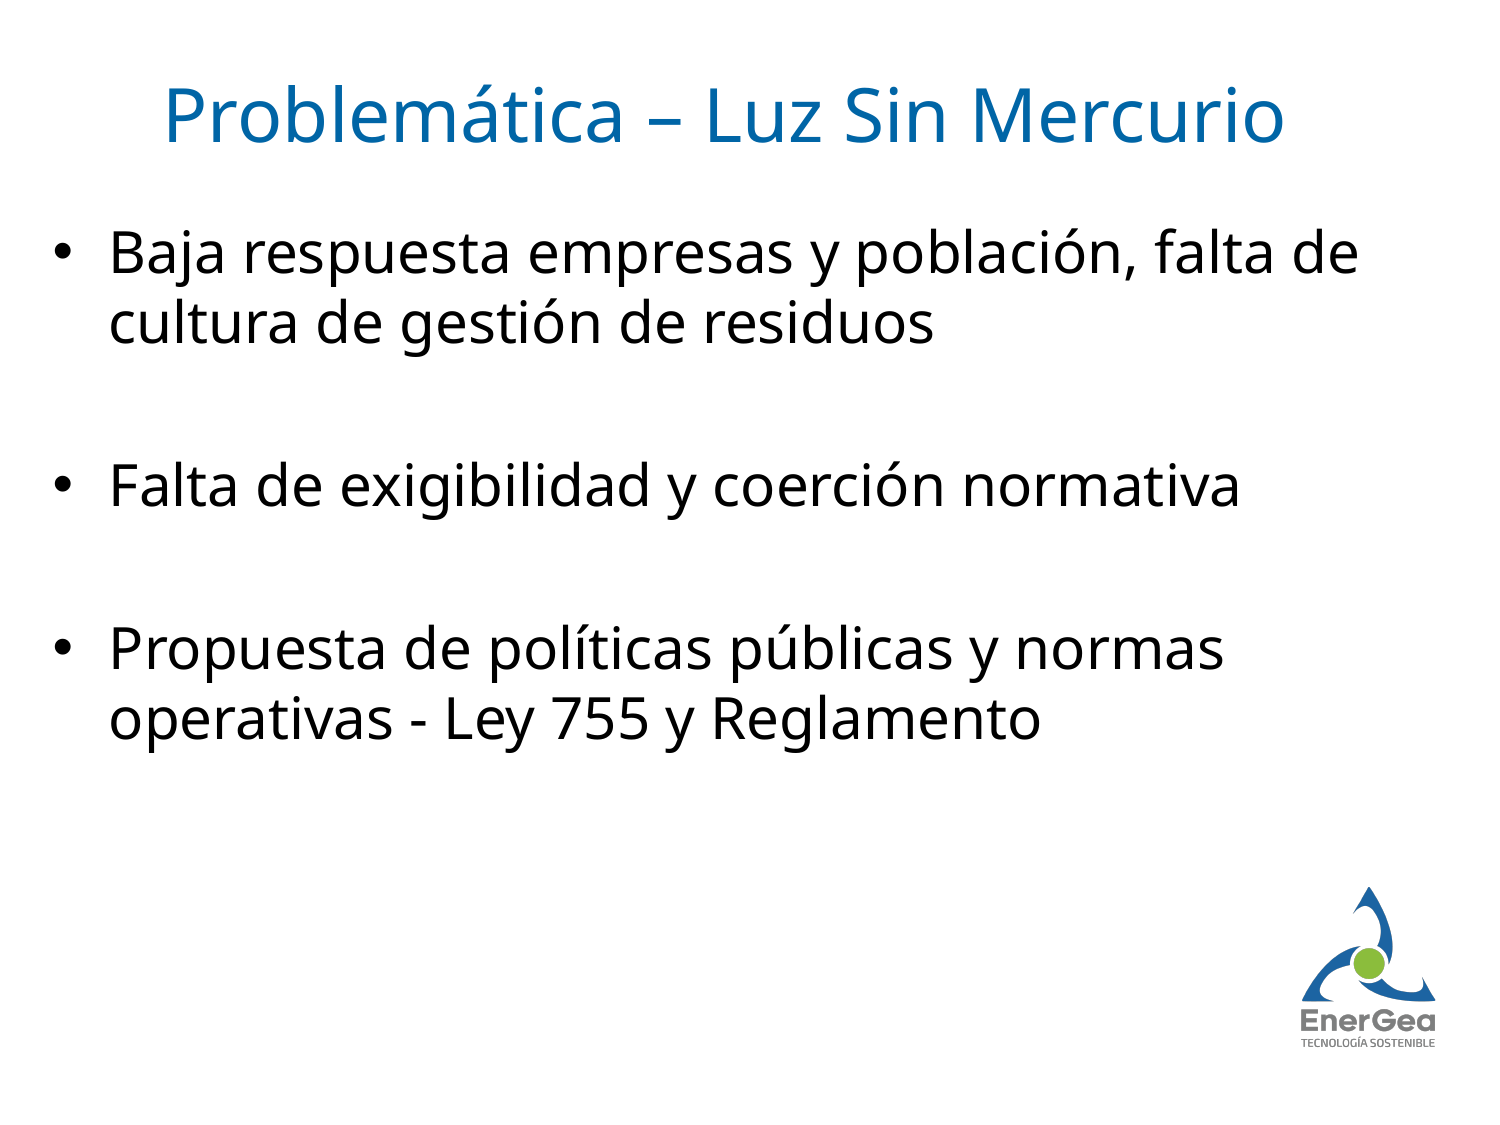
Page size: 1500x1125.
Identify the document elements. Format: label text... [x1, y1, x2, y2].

picture [1299, 887, 1436, 1050]
list Baja respuesta empresas y población, falta de cultura de gestión de residuos Falta de exigibilidad y coerción normativa Propuesta de políticas públicas y normas operativas - Ley 755 y Reglamento [37, 207, 1388, 975]
title Problemática – Luz Sin Mercurio [87, 12, 1438, 200]
